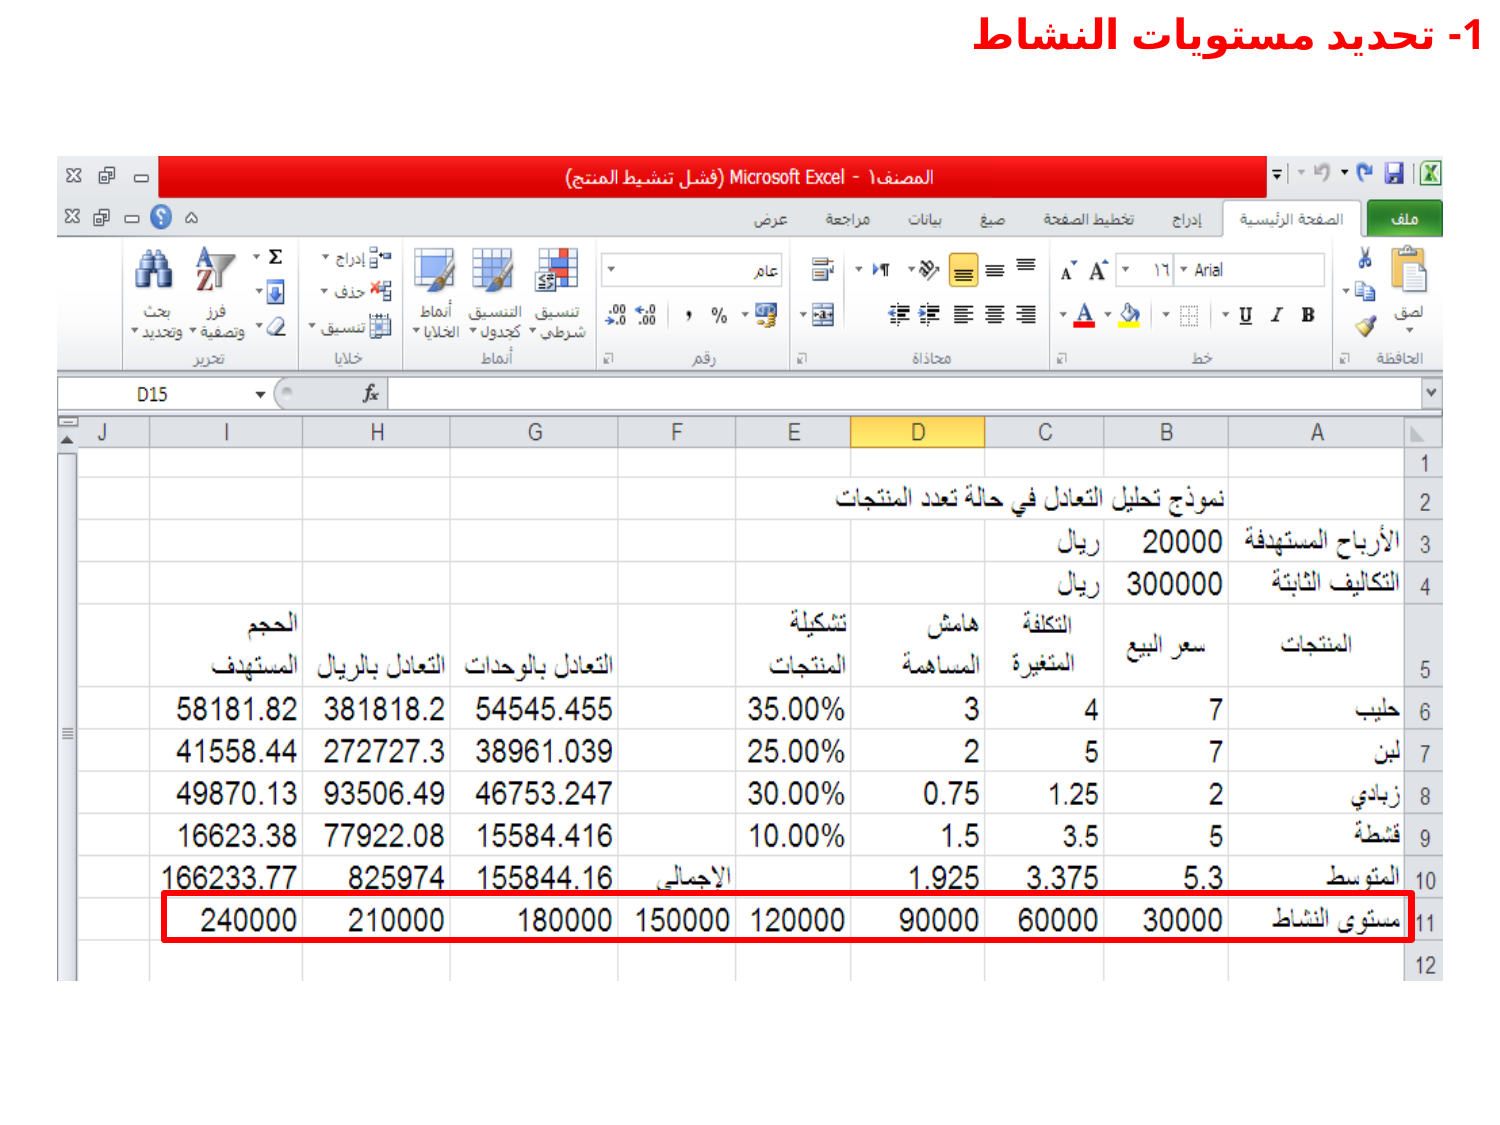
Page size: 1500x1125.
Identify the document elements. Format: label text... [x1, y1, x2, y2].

text_box 1- تحديد مستويات النشاط [247, 0, 1500, 65]
picture [56, 156, 1444, 981]
